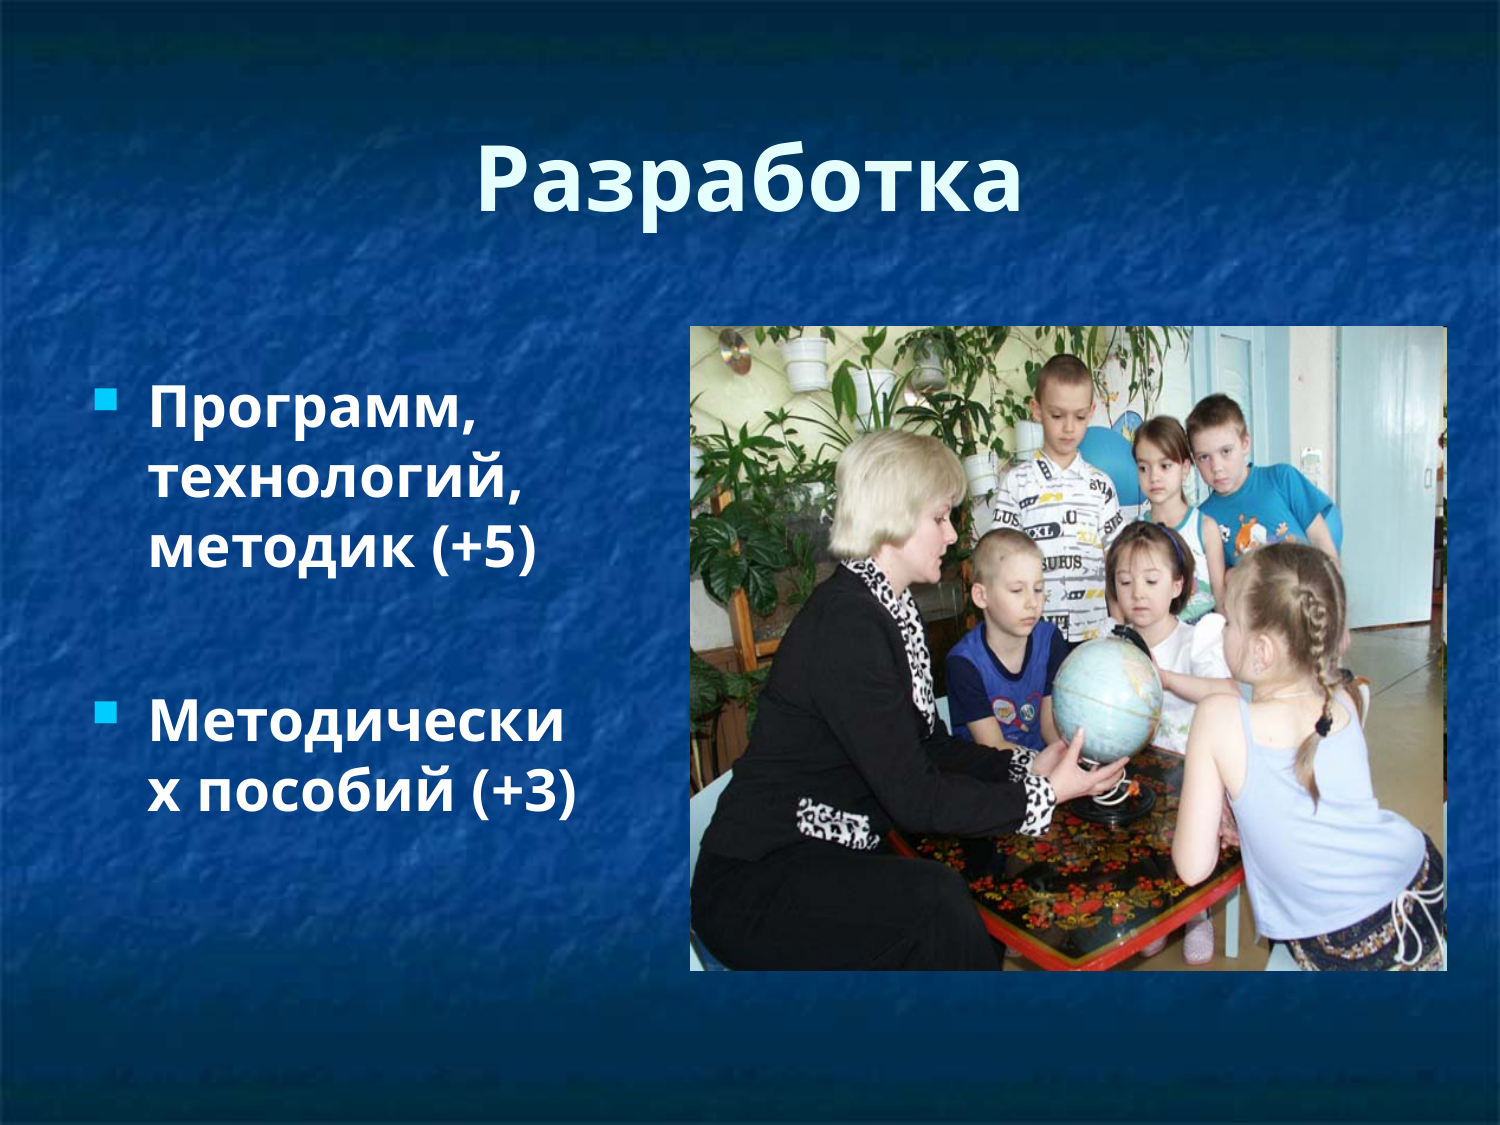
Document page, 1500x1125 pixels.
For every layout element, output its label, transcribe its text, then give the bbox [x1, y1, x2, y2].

title Разработка [74, 57, 1425, 293]
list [690, 325, 1448, 971]
list Программ, технологий, методик (+5) Методических пособий (+3) [76, 361, 611, 941]
picture [0, 0, 1500, 1125]
